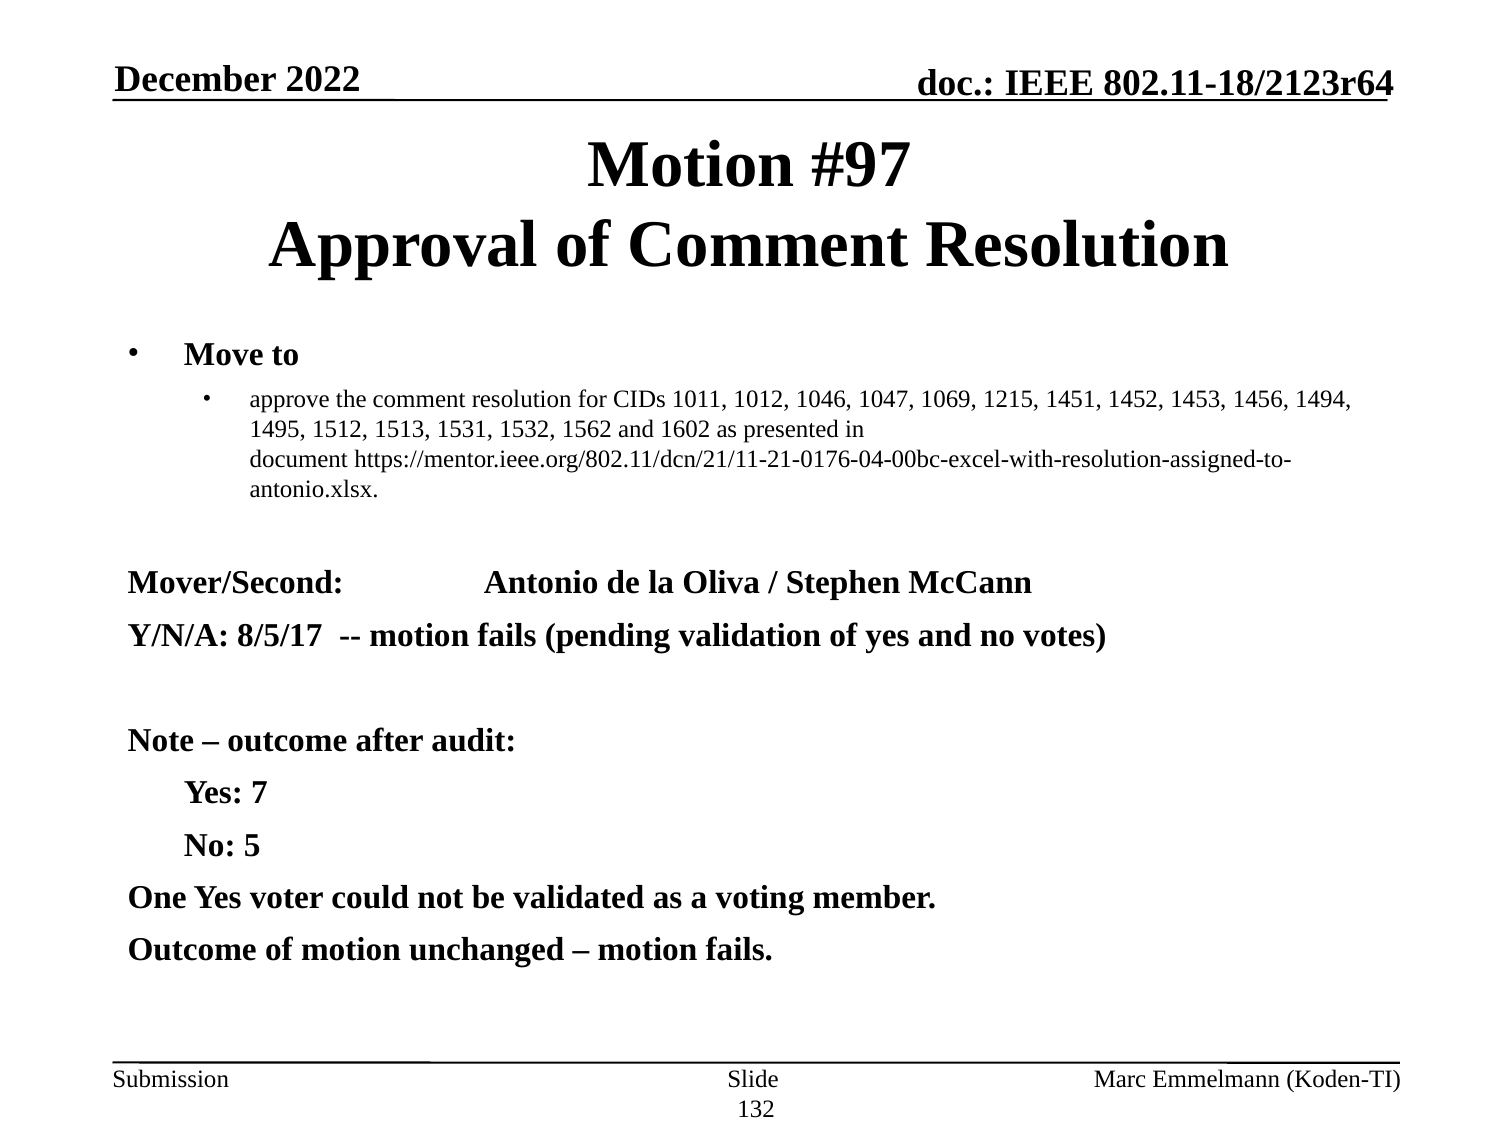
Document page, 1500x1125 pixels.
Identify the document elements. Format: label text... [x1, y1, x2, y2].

footer Marc Emmelmann (Koden-TI) [878, 1061, 1402, 1093]
list Move to approve the comment resolution for CIDs 1011, 1012, 1046, 1047, 1069, 1215, 1451, 1452, 1453, 1456, 1494, 1495, 1512, 1513, 1531, 1532, 1562 and 1602 as presented in document https://mentor.ieee.org/802.11/dcn/21/11-21-0176-04-00bc-excel-with-resolution-assigned-to-antonio.xlsx. Mover/Second: Antonio de la Oliva / Stephen McCann Y/N/A: 8/5/17 -- motion fails (pending validation of yes and no votes) Note – outcome after audit: Yes: 7 No: 5 One Yes voter could not be validated as a voting member. Outcome of motion unchanged – motion fails. [112, 324, 1388, 1000]
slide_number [114, 54, 423, 100]
title Motion #97 Approval of Comment Resolution [112, 112, 1388, 288]
slide_number Slide 132 [712, 1061, 800, 1123]
